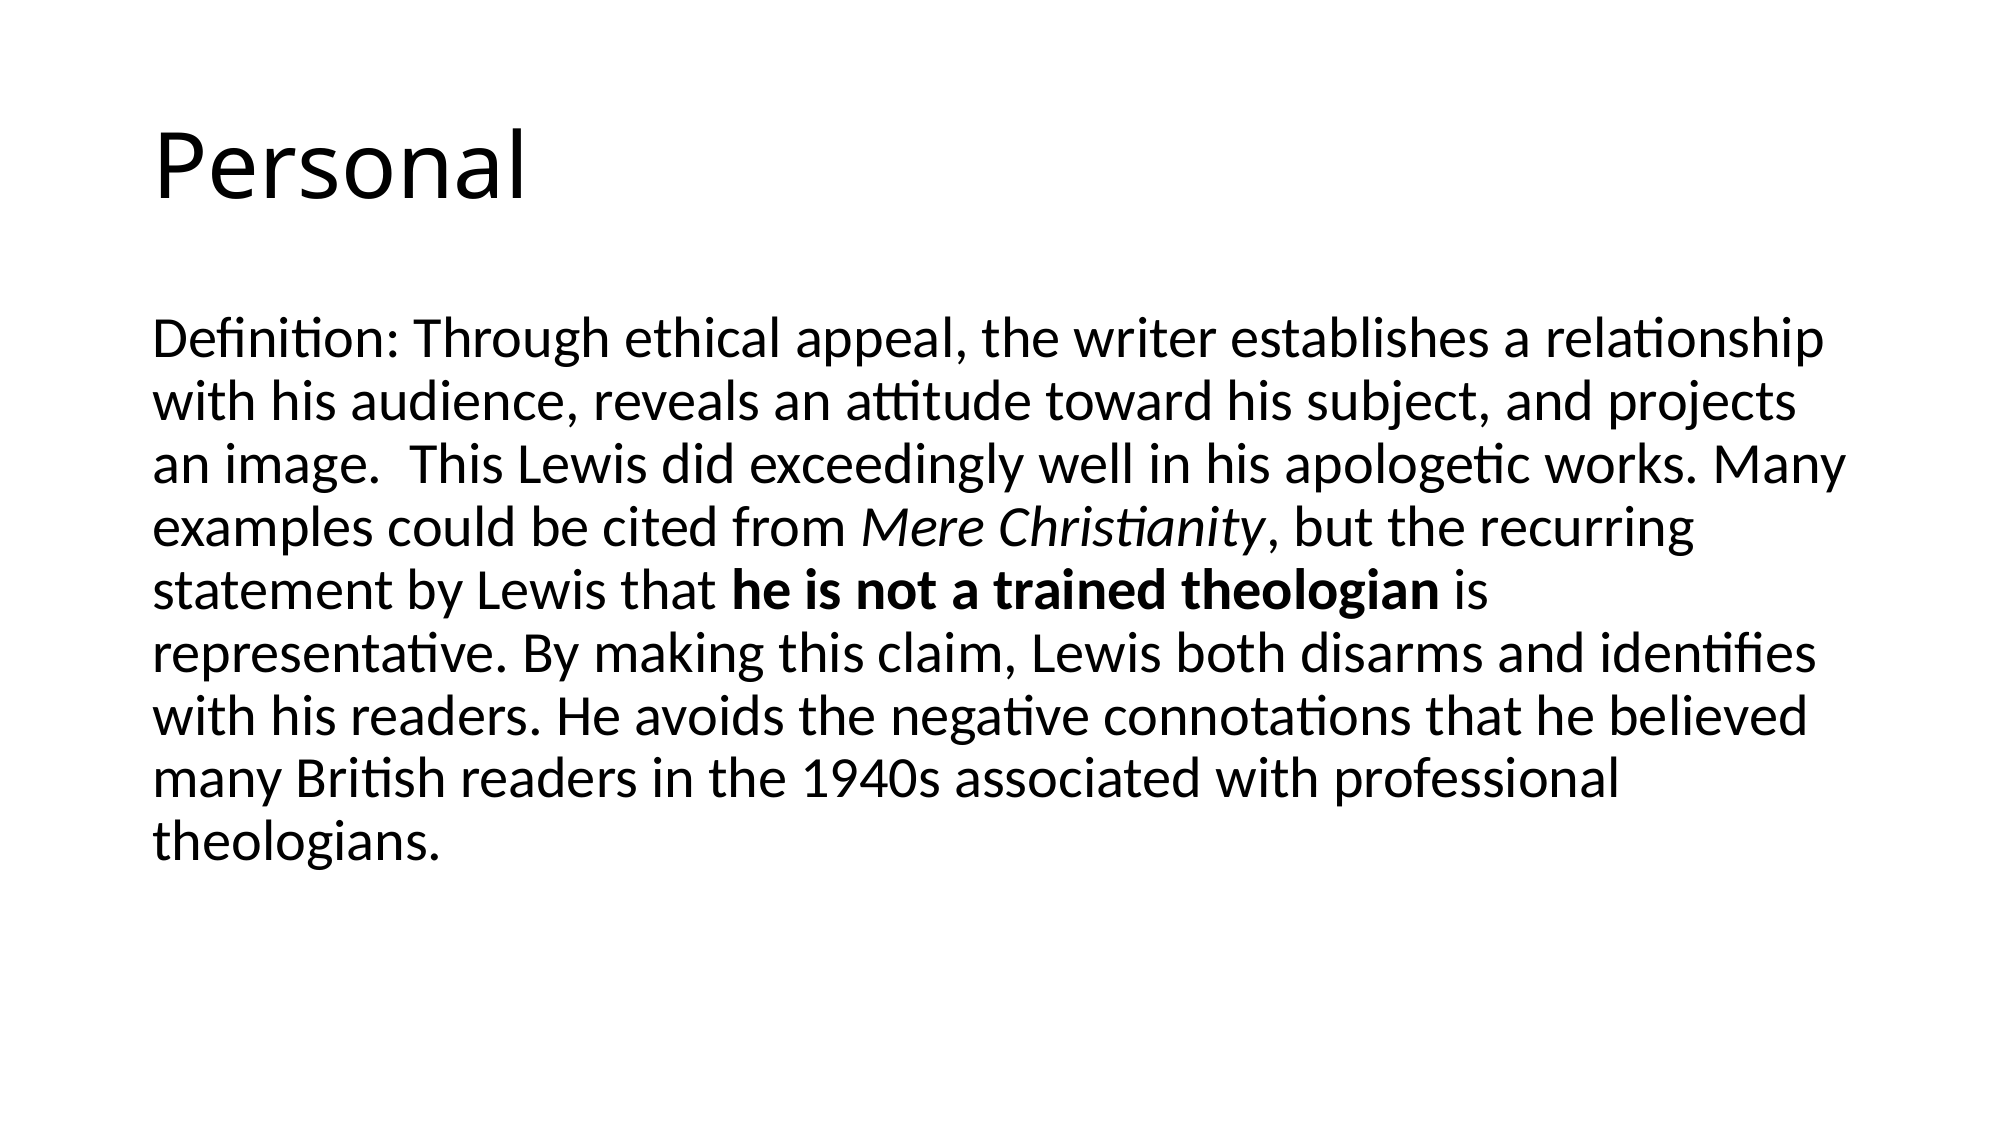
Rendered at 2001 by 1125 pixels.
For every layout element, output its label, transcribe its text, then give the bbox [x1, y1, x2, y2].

list Definition: Through ethical appeal, the writer establishes a relationship with his audience, reveals an attitude toward his subject, and projects an image. This Lewis did exceedingly well in his apologetic works. Many examples could be cited from Mere Christianity, but the recurring statement by Lewis that he is not a trained theologian is representative. By making this claim, Lewis both disarms and identifies with his readers. He avoids the negative connotations that he believed many British readers in the 1940s associated with professional theologians. [137, 299, 1863, 1014]
title Personal [137, 59, 1863, 278]
